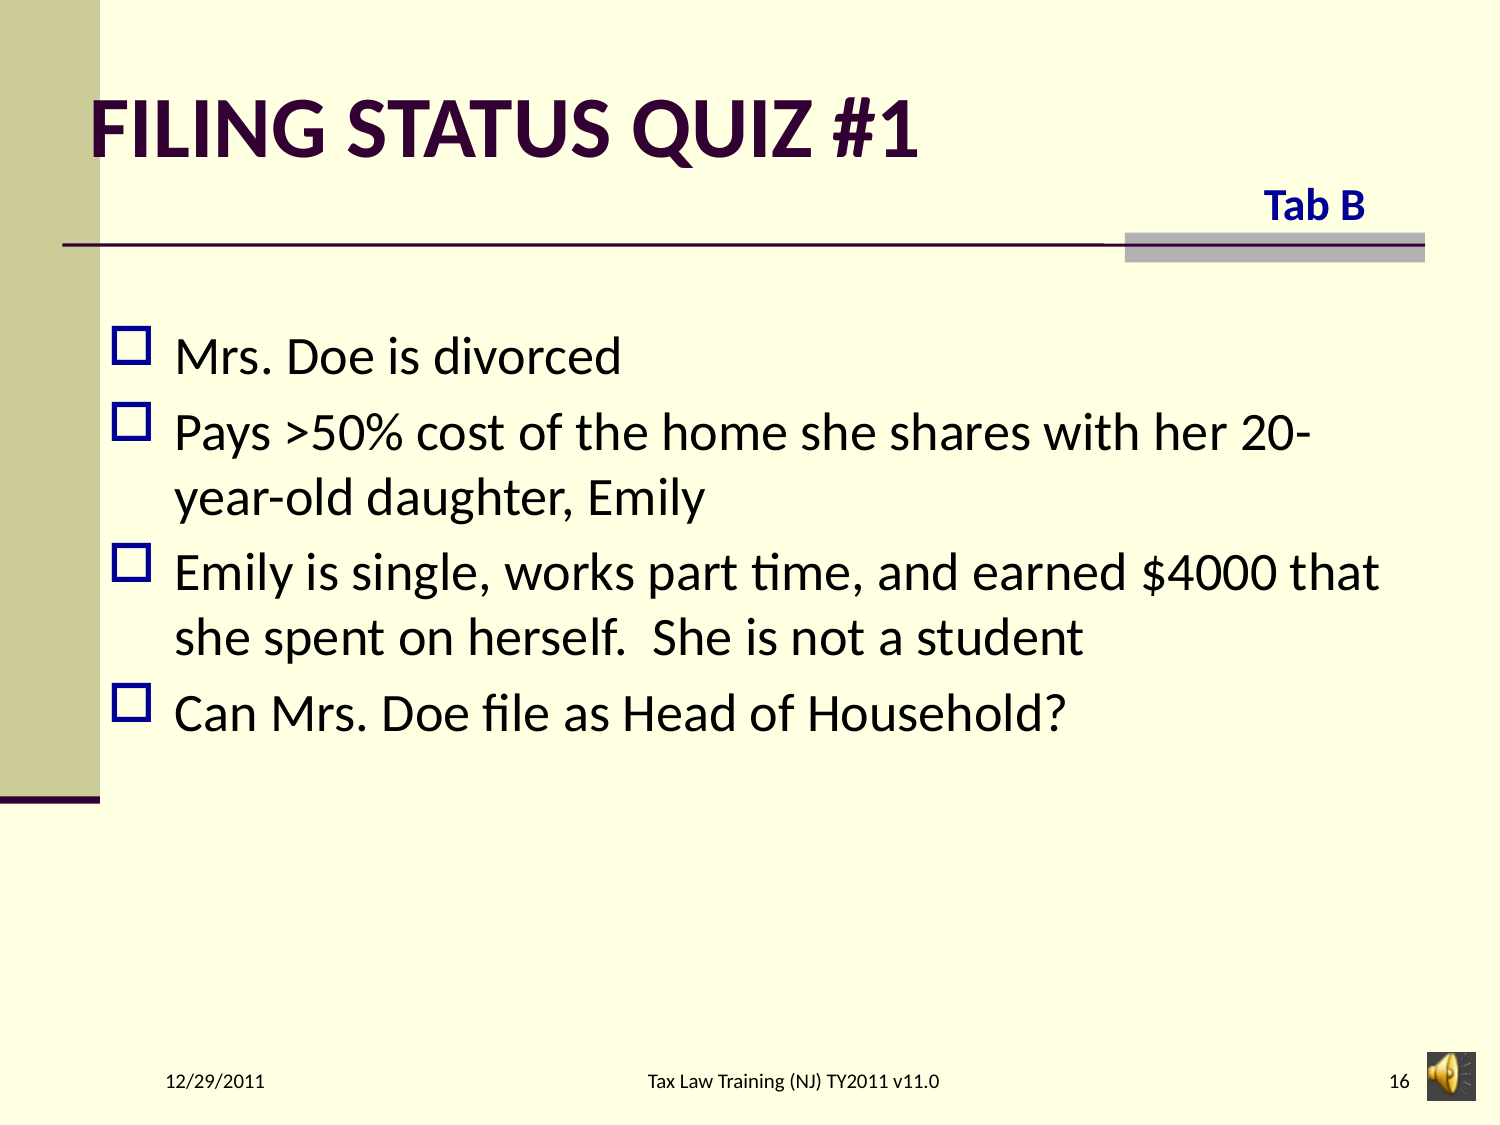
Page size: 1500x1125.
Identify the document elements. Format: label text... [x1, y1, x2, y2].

slide_number 16 [1112, 1049, 1426, 1101]
footer Tax Law Training (NJ) TY2011 v11.0 [549, 1049, 1038, 1101]
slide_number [149, 1050, 476, 1101]
title FILING STATUS QUIZ #1 Tab B [75, 62, 1438, 238]
picture [1426, 1051, 1477, 1102]
text_box Mrs. Doe is divorced Pays >50% cost of the home she shares with her 20-year-old daughter, Emily Emily is single, works part time, and earned $4000 that she spent on herself. She is not a student Can Mrs. Doe file as Head of Household? [74, 312, 1425, 938]
